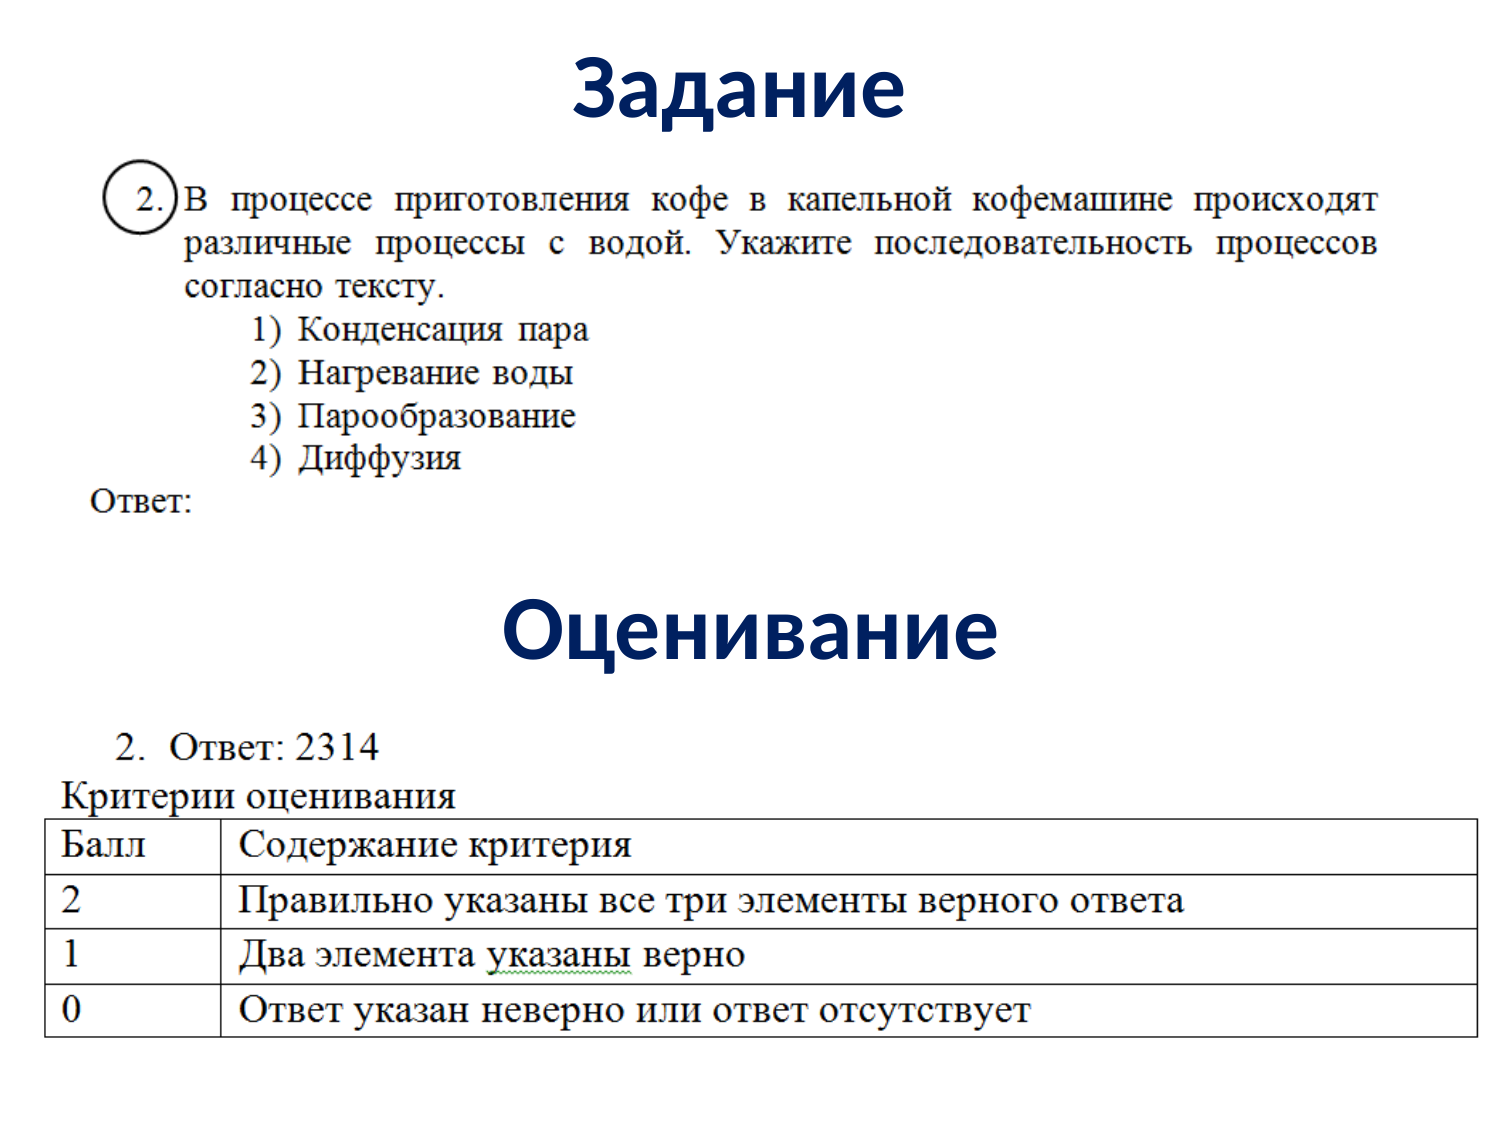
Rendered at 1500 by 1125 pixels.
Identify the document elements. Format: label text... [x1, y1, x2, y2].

picture [26, 716, 1500, 1055]
text_box Оценивание [76, 529, 1427, 715]
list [52, 136, 1412, 537]
title Задание [64, 0, 1415, 140]
